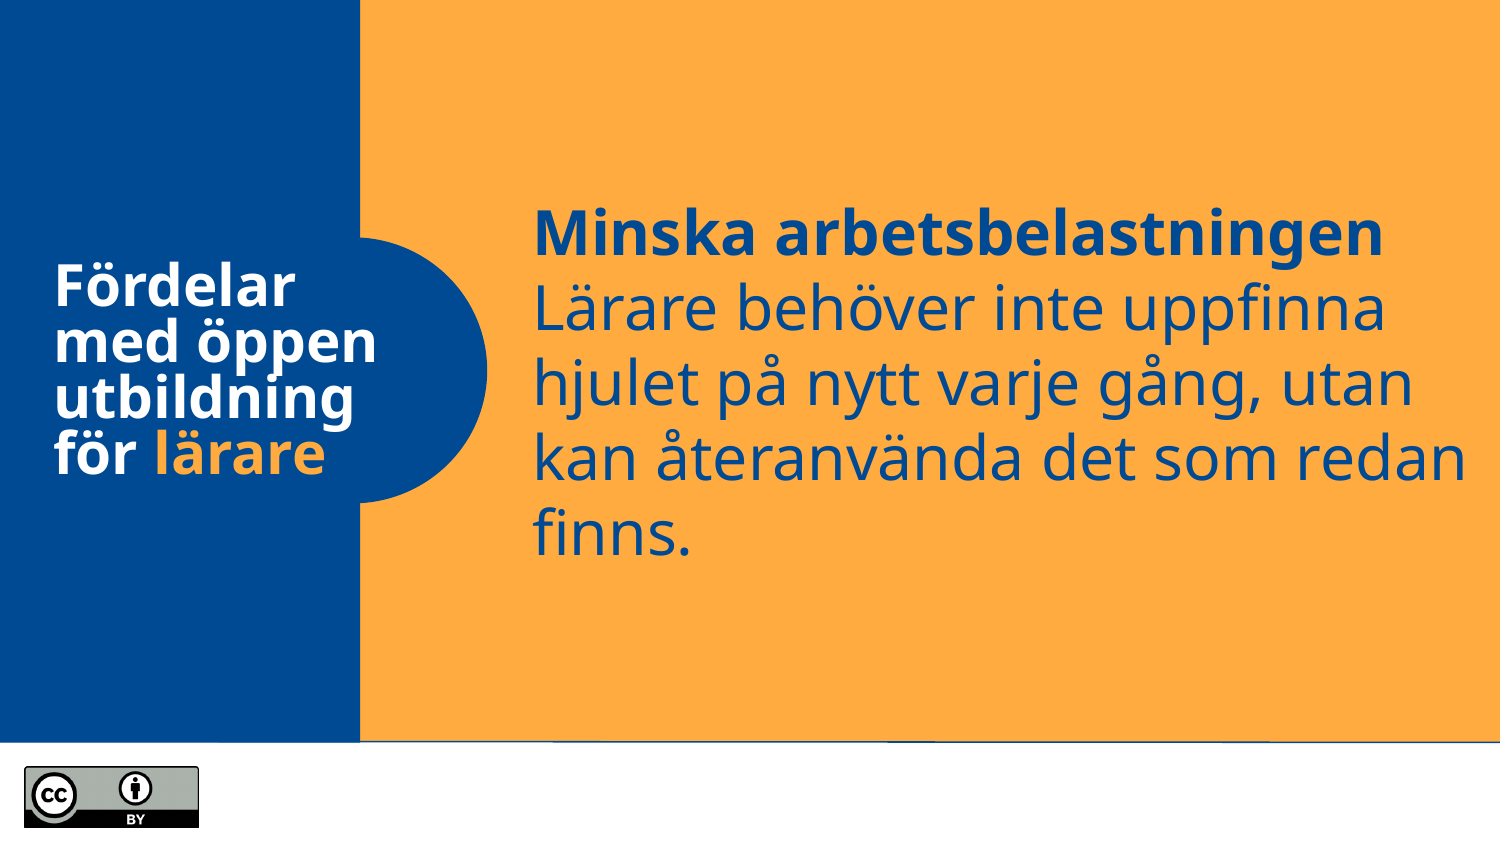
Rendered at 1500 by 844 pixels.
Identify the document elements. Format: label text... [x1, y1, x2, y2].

text_box [421, 255, 488, 485]
text_box [0, 0, 361, 740]
text_box [304, 237, 401, 246]
picture [24, 765, 199, 828]
text_box Minska arbetsbelastningen Lärare behöver inte uppfinna hjulet på nytt varje gång, utan kan återanvända det som redan finns. [513, 174, 1500, 587]
text_box Fördelar med öppen utbildning för lärare [38, 246, 421, 501]
text_box [0, 750, 1500, 844]
